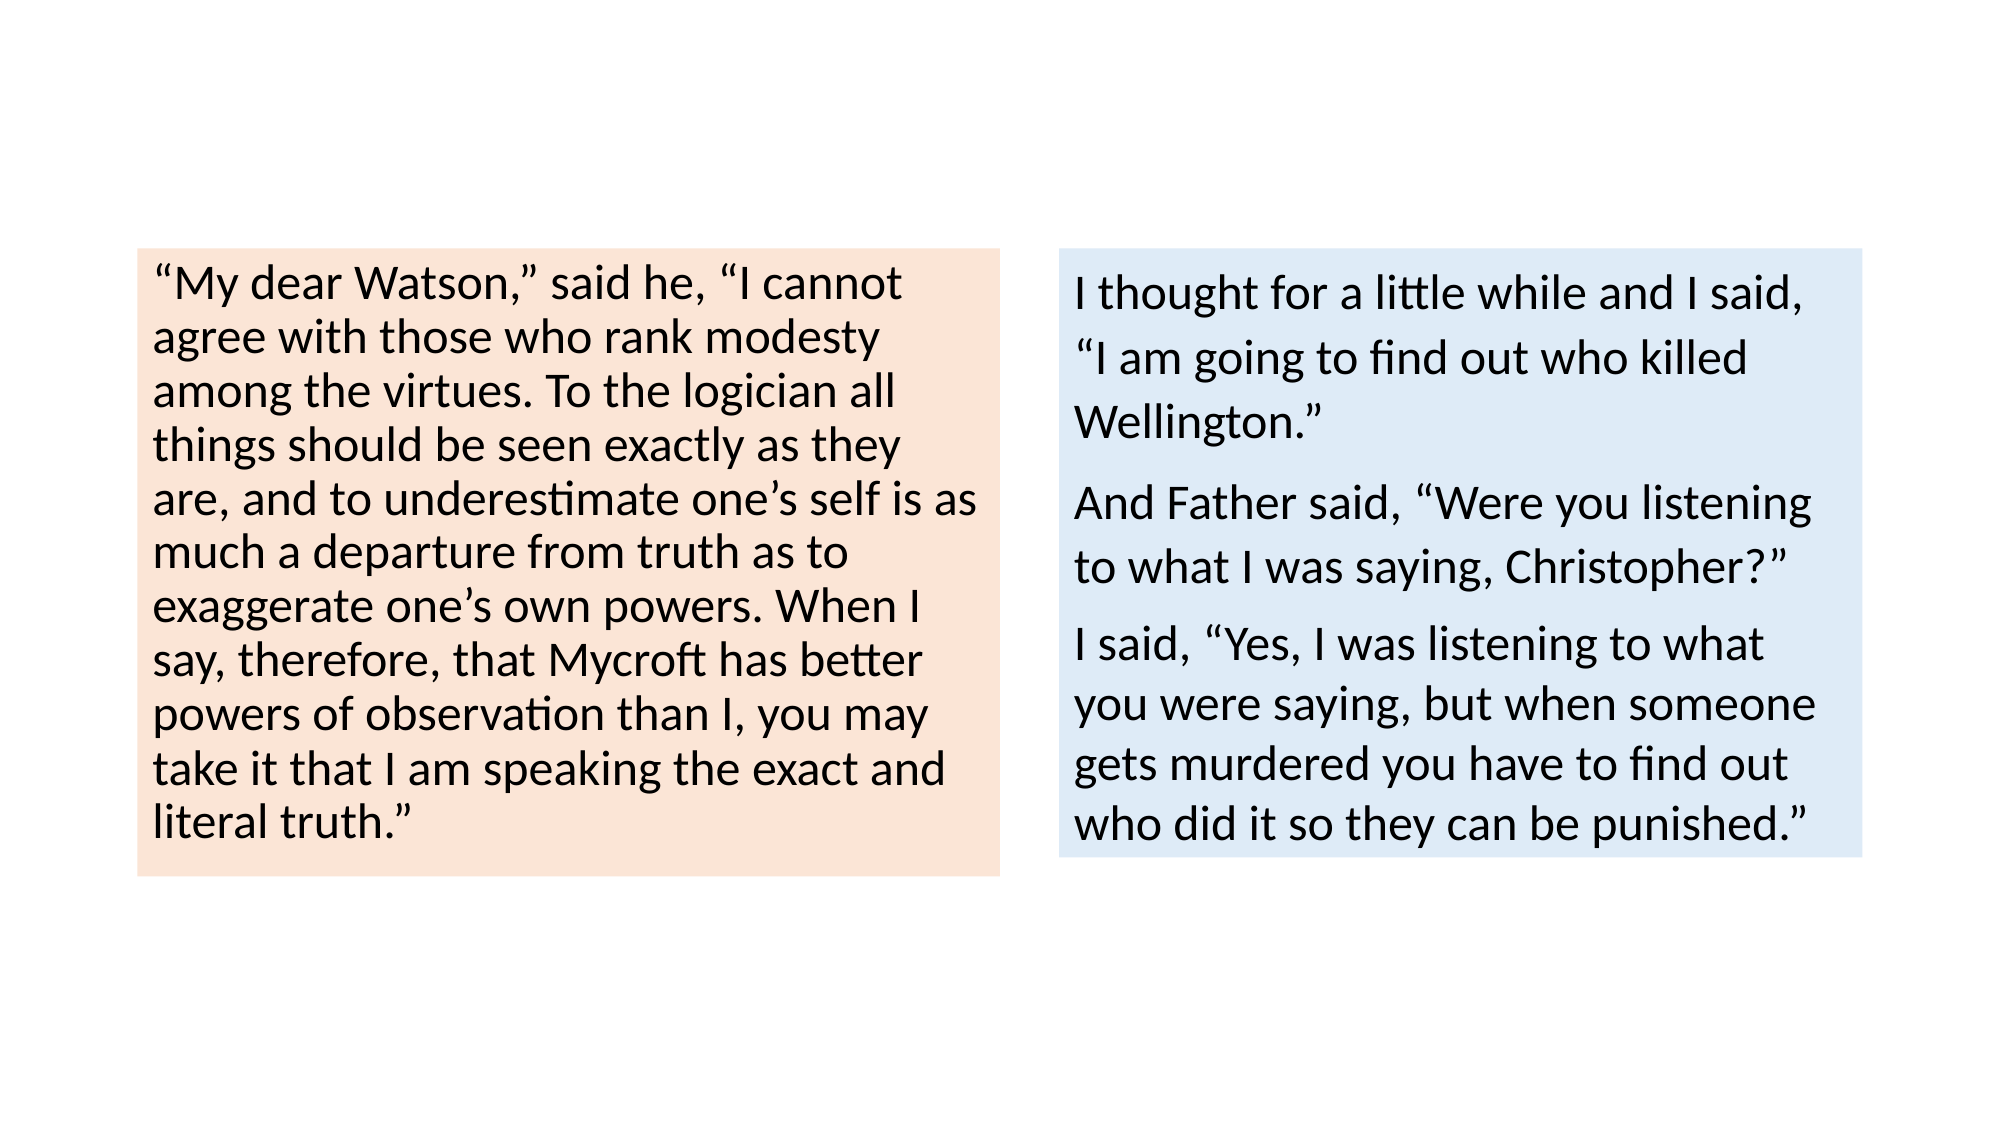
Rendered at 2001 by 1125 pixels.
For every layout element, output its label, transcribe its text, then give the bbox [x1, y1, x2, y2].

list “My dear Watson,” said he, “I cannot agree with those who rank modesty among the virtues. To the logician all things should be seen exactly as they are, and to underestimate one’s self is as much a departure from truth as to exaggerate one’s own powers. When I say, therefore, that Mycroft has better powers of observation than I, you may take it that I am speaking the exact and literal truth.” [137, 248, 1000, 877]
text_box I thought for a little while and I said, “I am going to find out who killed Wellington.” And Father said, “Were you listening to what I was saying, Christopher?” I said, “Yes, I was listening to what you were saying, but when someone gets murdered you have to find out who did it so they can be punished.” [1059, 248, 1863, 858]
